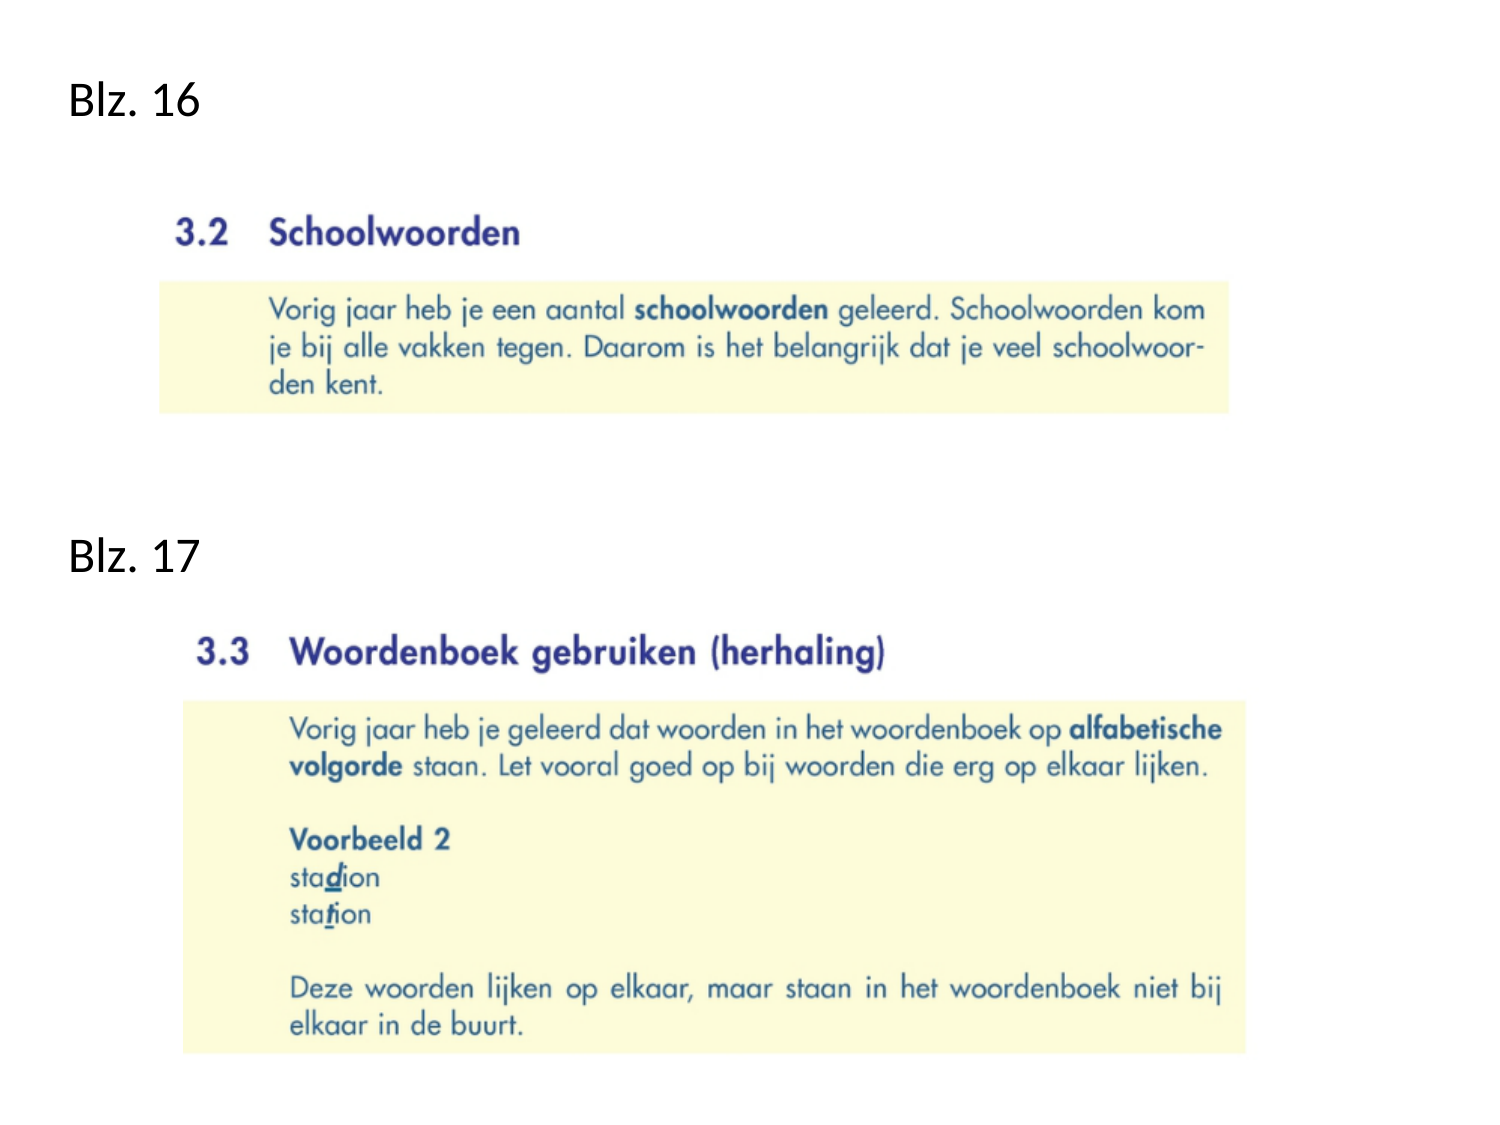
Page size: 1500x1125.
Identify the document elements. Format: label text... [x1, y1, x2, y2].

text_box Blz. 16 [53, 58, 408, 149]
picture [159, 196, 1249, 437]
picture [182, 610, 1285, 1060]
text_box Blz. 17 [53, 515, 408, 606]
